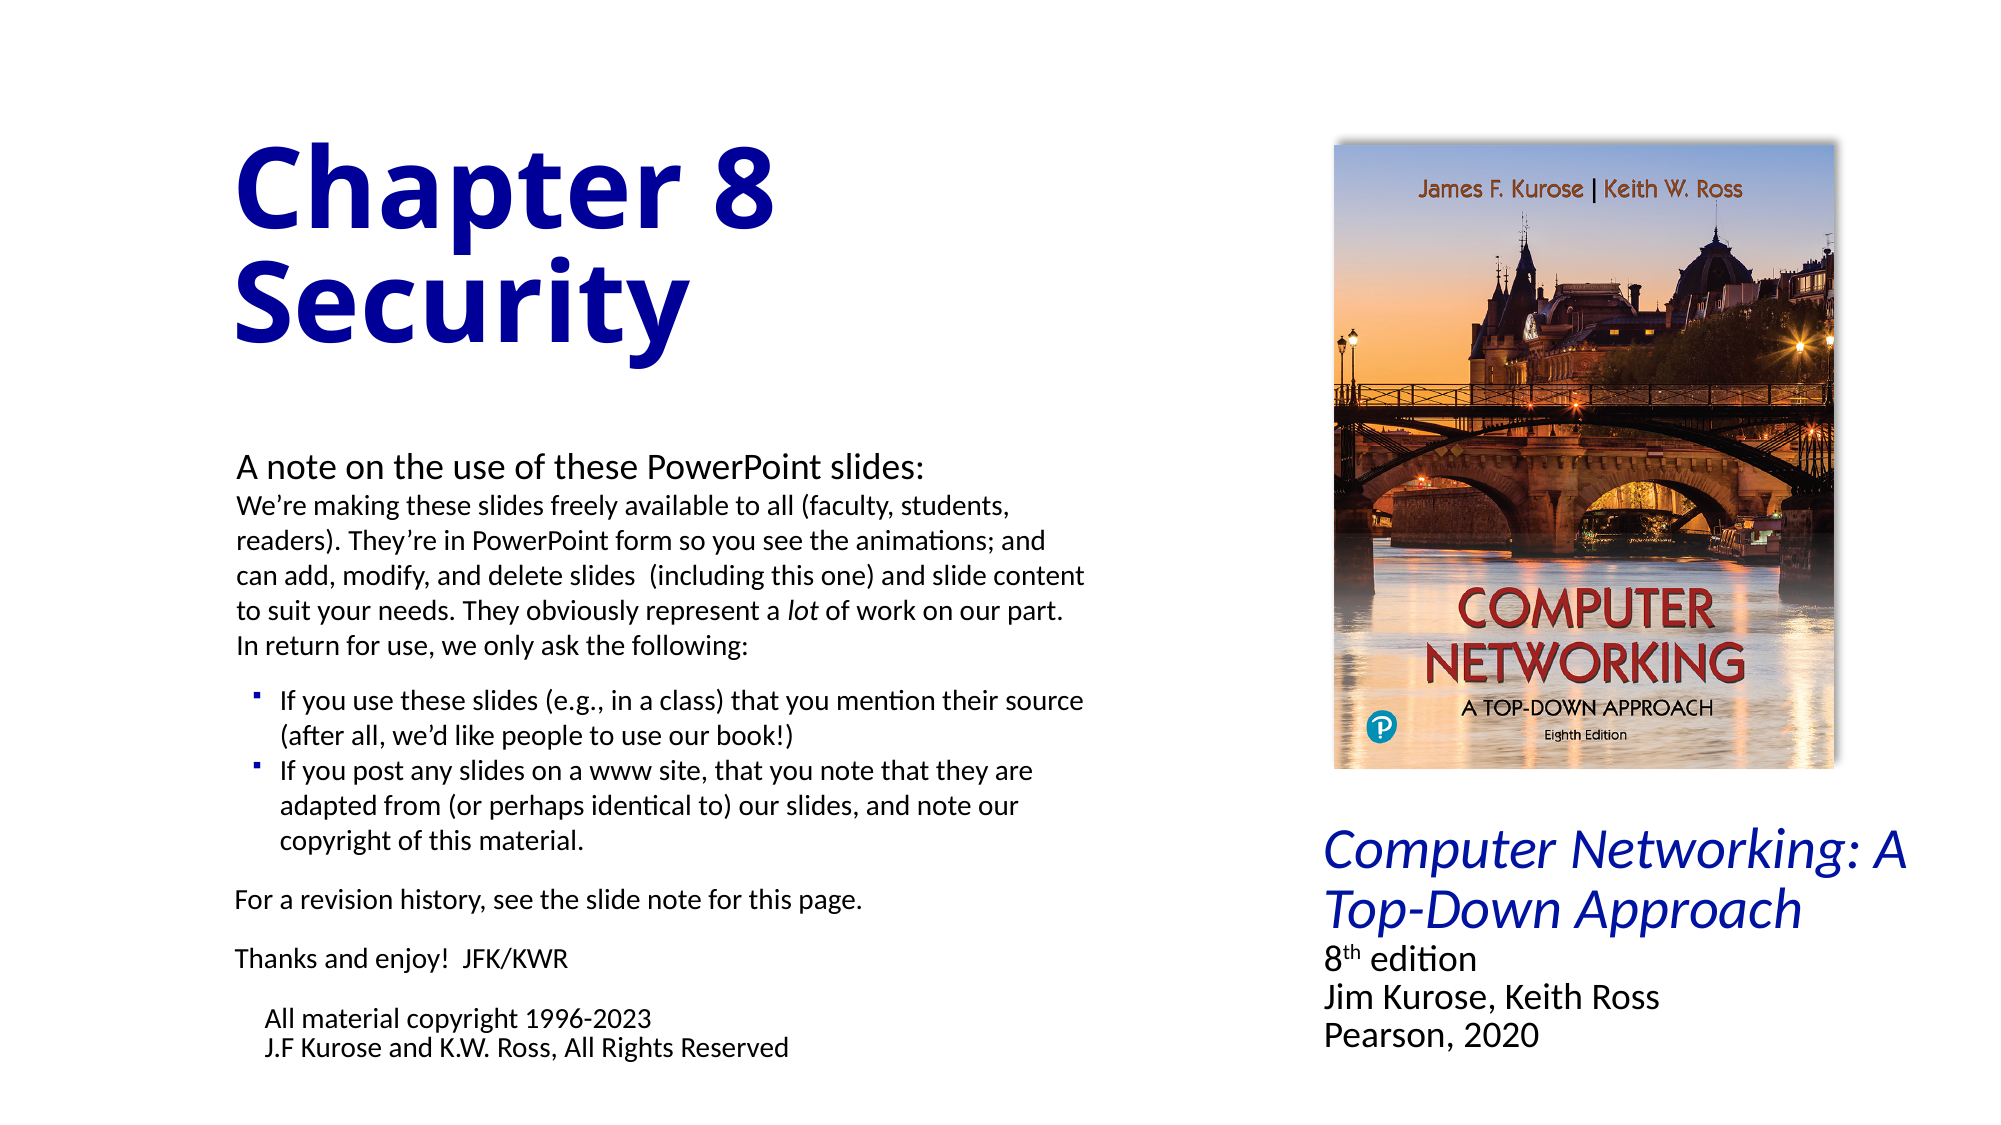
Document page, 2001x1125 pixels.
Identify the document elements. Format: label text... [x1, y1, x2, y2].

text_box If you use these slides (e.g., in a class) that you mention their source (after all, we’d like people to use our book!) If you post any slides on a www site, that you note that they are adapted from (or perhaps identical to) our slides, and note our copyright of this material. For a revision history, see the slide note for this page. Thanks and enjoy! JFK/KWR All material copyright 1996-2023 J.F Kurose and K.W. Ross, All Rights Reserved [217, 638, 1100, 1072]
text_box Computer Networking: A Top-Down Approach 8th edition Jim Kurose, Keith Ross Pearson, 2020 [1309, 703, 1963, 1125]
text_box A note on the use of these PowerPoint slides: We’re making these slides freely available to all (faculty, students, readers). They’re in PowerPoint form so you see the animations; and can add, modify, and delete slides (including this one) and slide content to suit your needs. They obviously represent a lot of work on our part. In return for use, we only ask the following: [221, 434, 1104, 699]
picture [1334, 145, 1834, 769]
text_box Chapter 8 Security [217, 92, 1059, 411]
